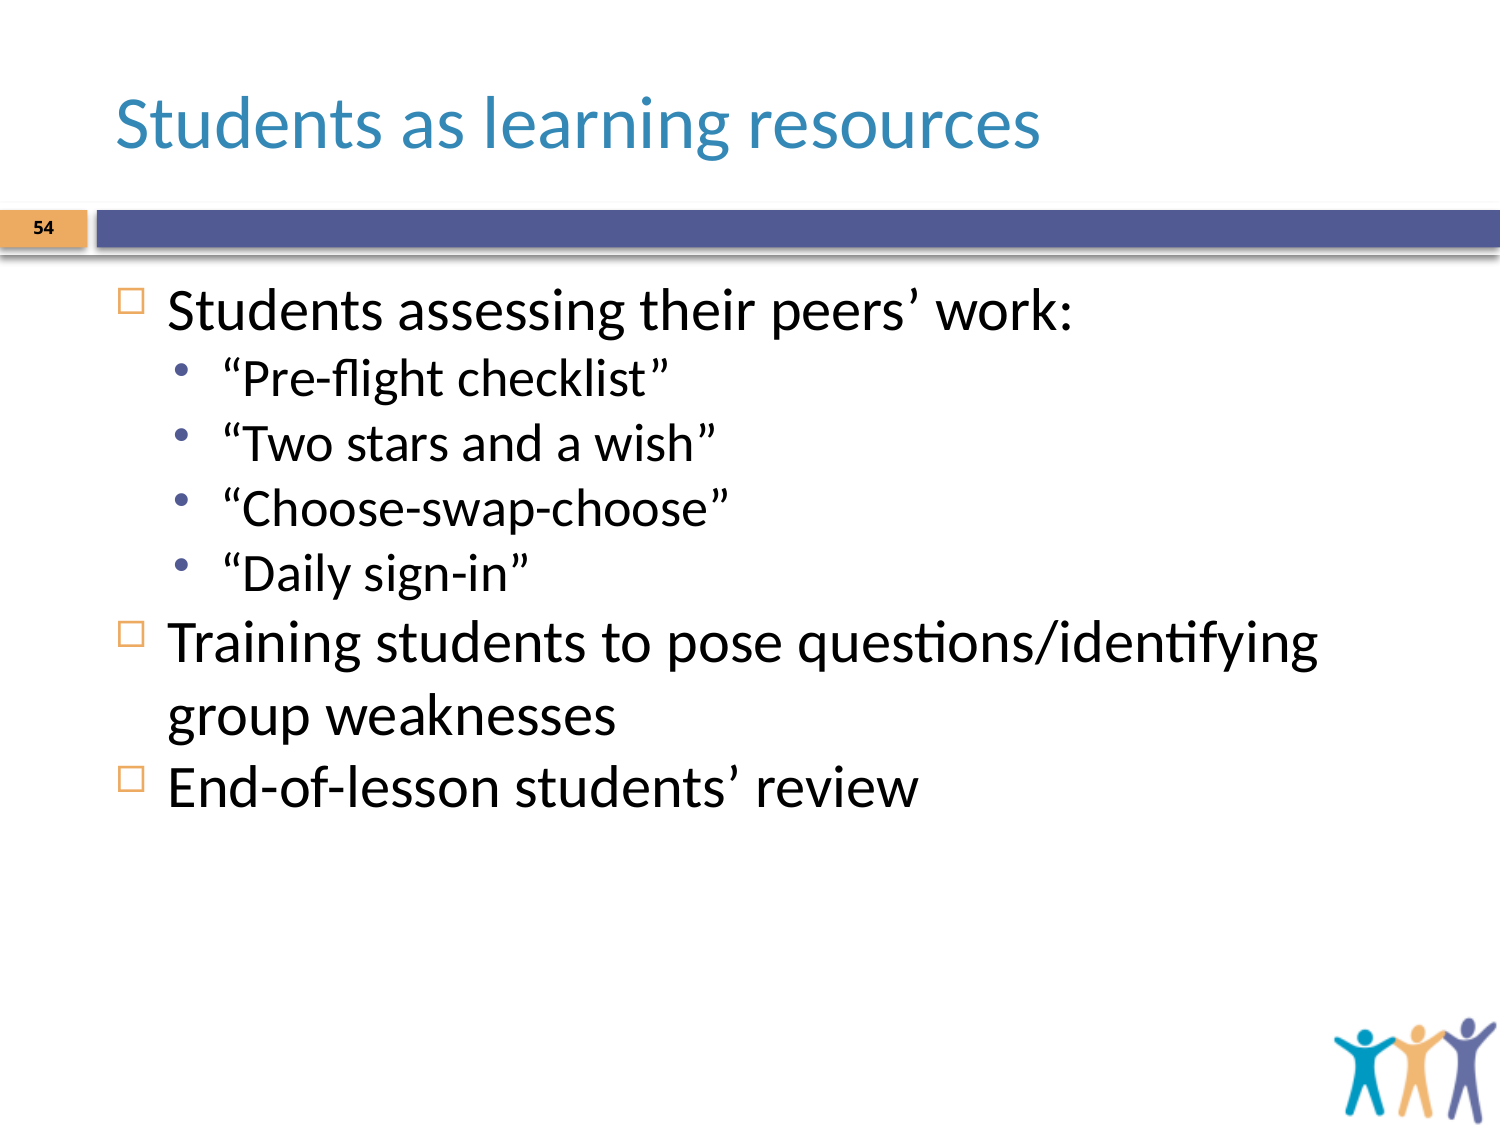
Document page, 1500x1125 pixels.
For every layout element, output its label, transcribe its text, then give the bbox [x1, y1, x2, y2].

list Students assessing their peers’ work: “Pre-flight checklist” “Two stars and a wish” “Choose-swap-choose” “Daily sign-in” Training students to pose questions/identifying group weaknesses End-of-lesson students’ review [100, 262, 1438, 1000]
slide_number 54 [0, 208, 88, 249]
title Students as learning resources [100, 37, 1438, 200]
